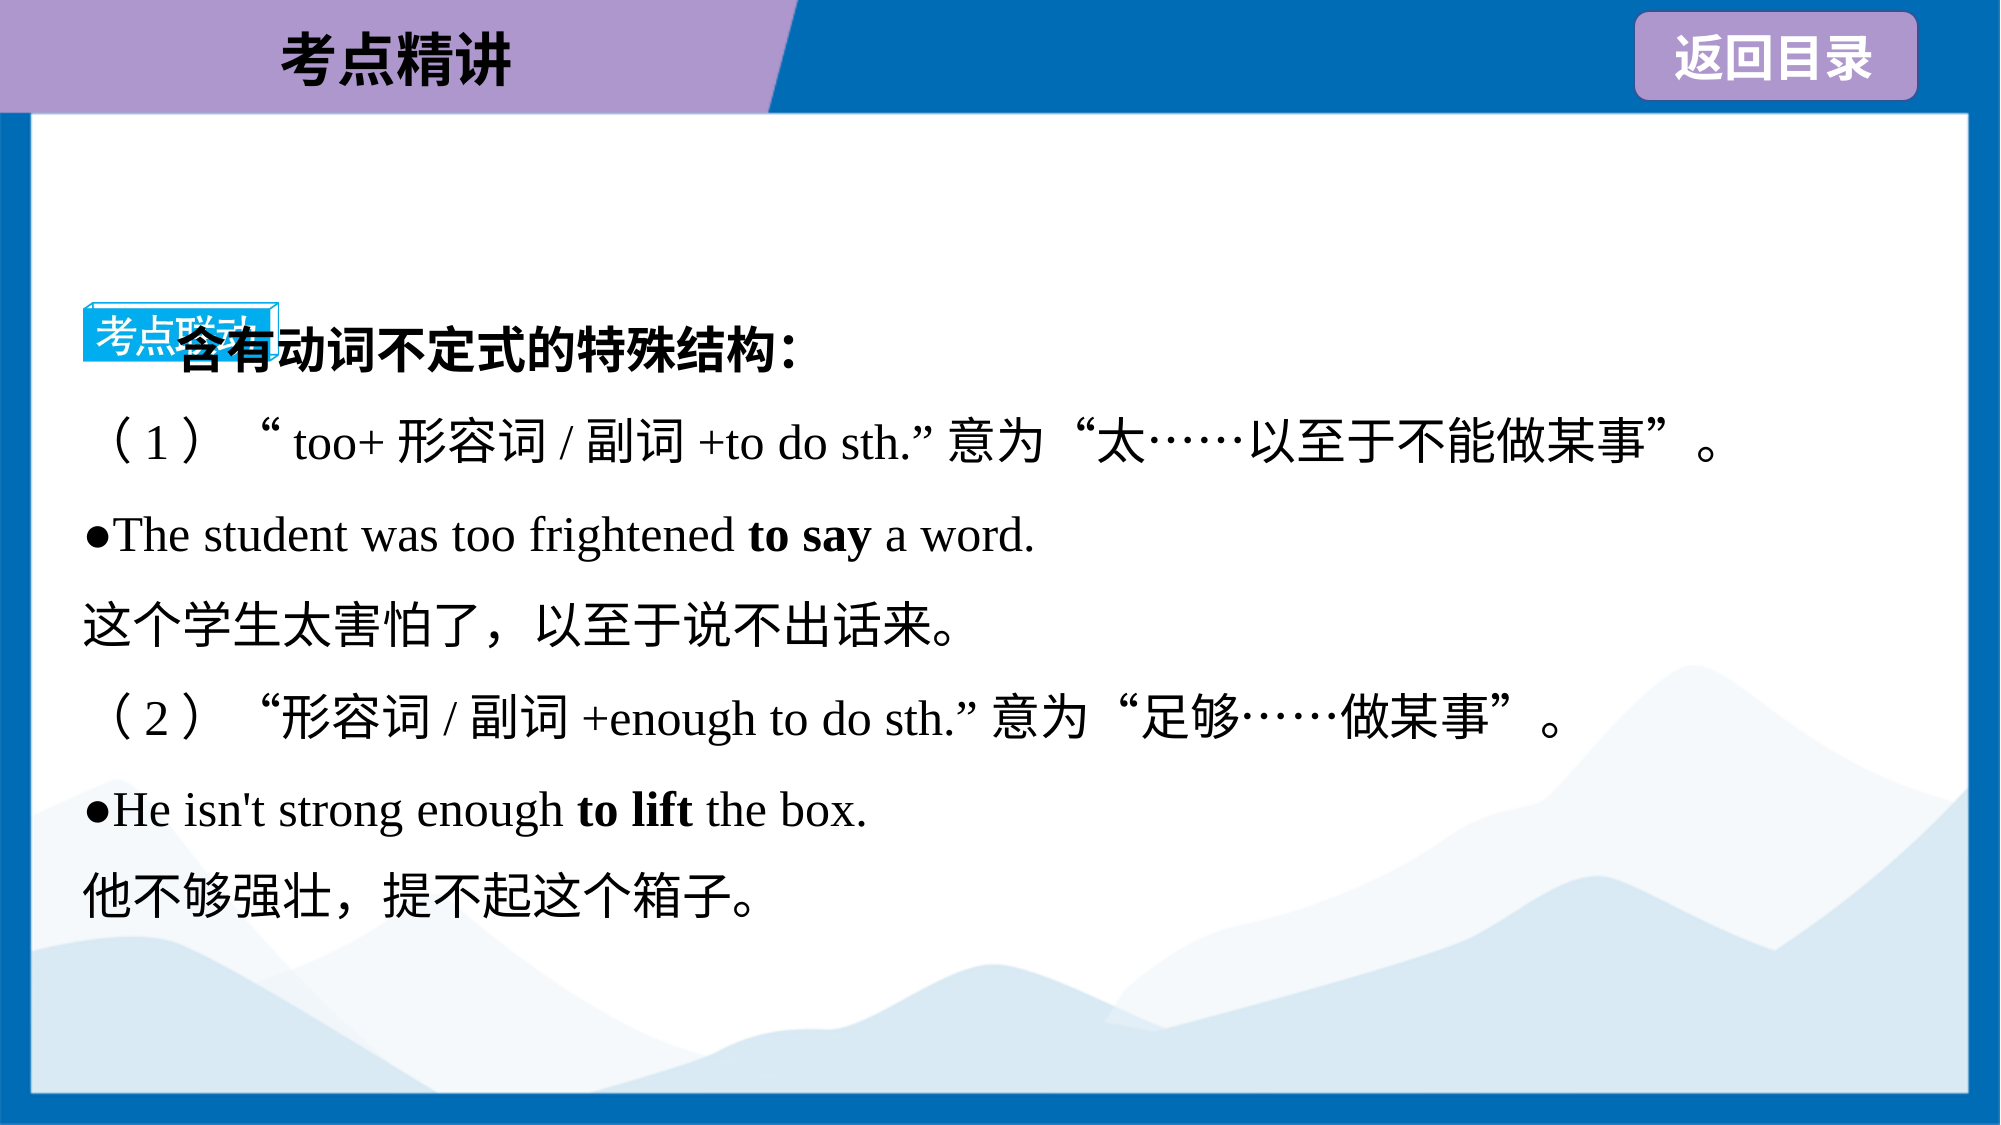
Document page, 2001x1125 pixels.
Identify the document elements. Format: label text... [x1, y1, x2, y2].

picture [0, 0, 2000, 1125]
text_box 含有动词不定式的特殊结构： （1）“too+形容词/副词+to do sth.”意为“太……以至于不能做某事”。 ●The student was too frightened to say a word. 这个学生太害怕了，以至于说不出话来。 （2）“形容词/副词+enough to do sth.”意为“足够……做某事”。 ●He isn't strong enough to lift the box. 他不够强壮，提不起这个箱子。 [82, 286, 1917, 915]
